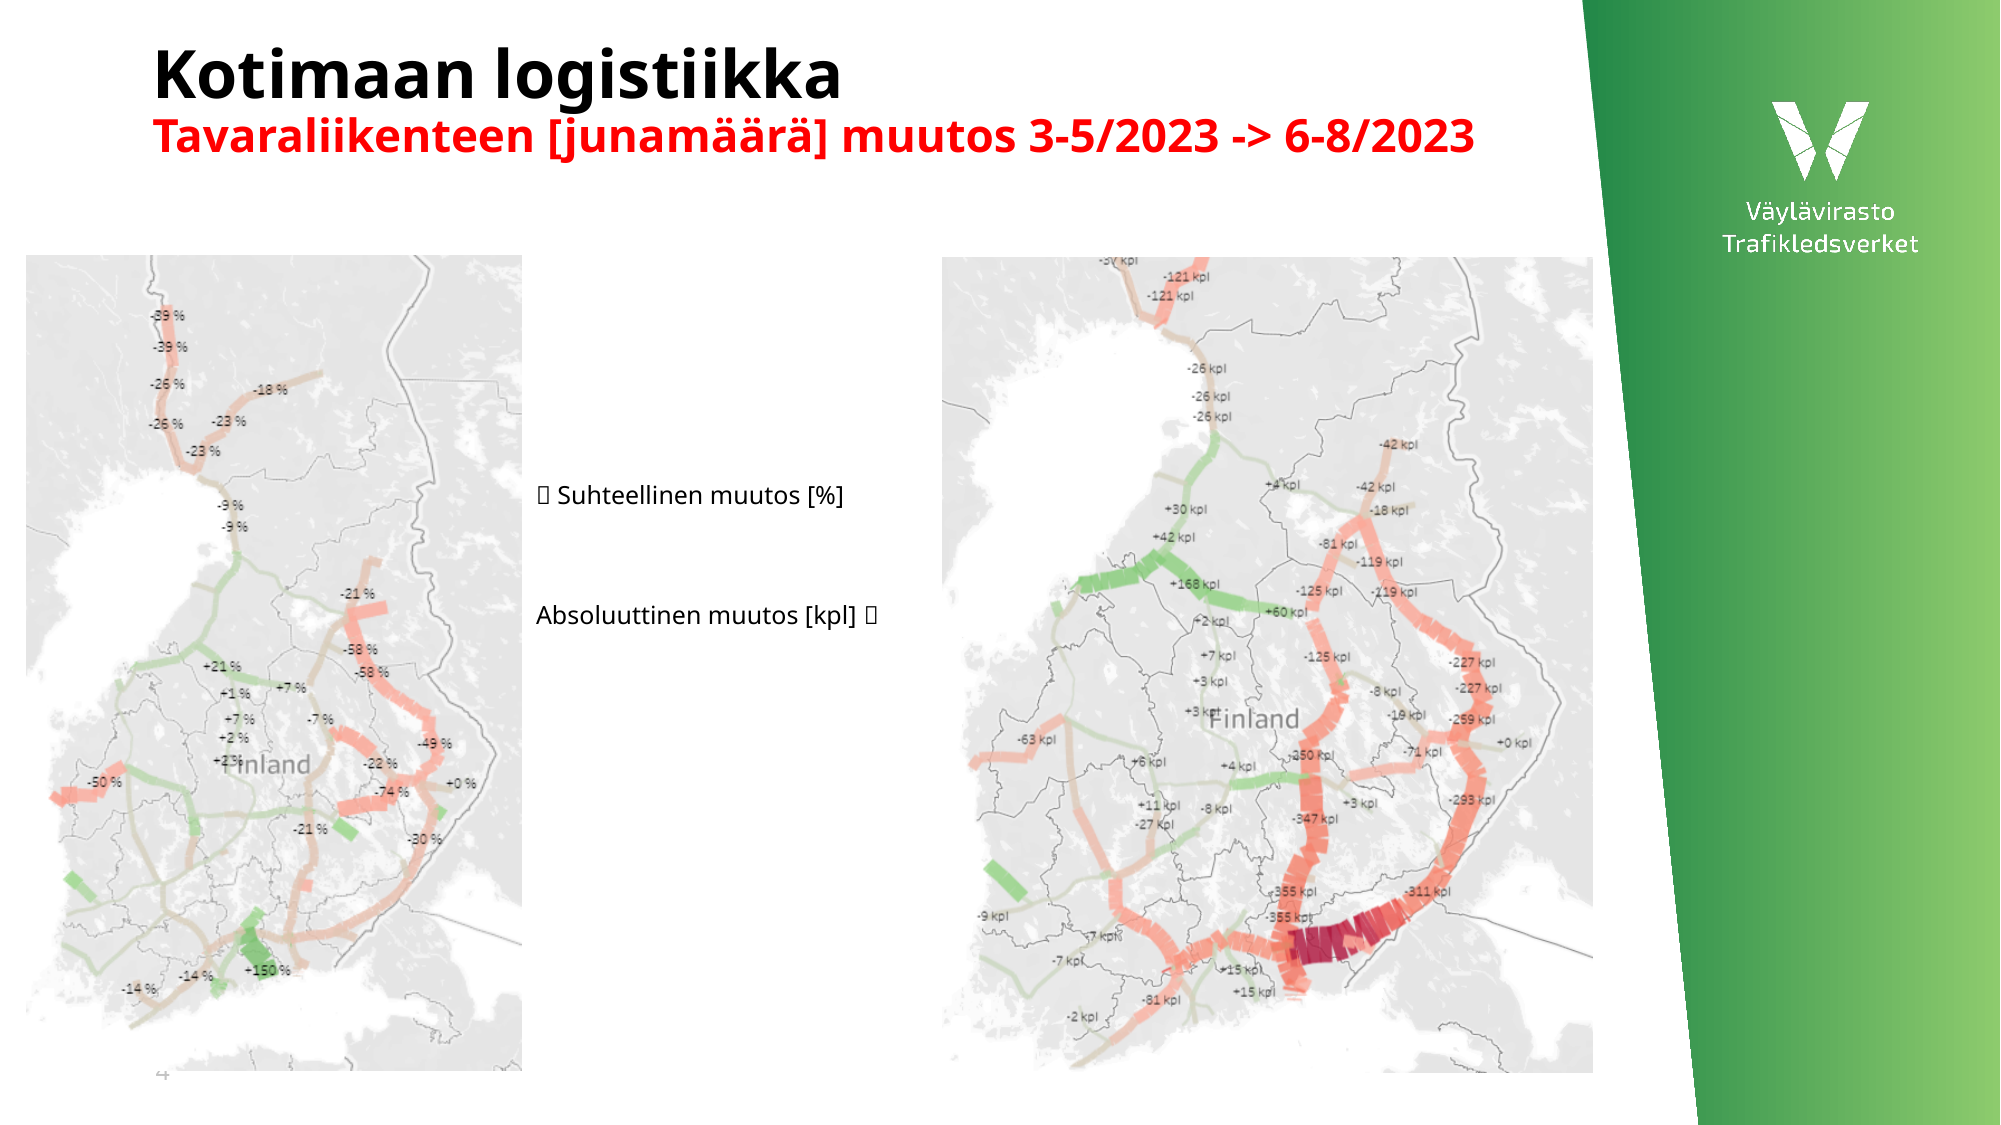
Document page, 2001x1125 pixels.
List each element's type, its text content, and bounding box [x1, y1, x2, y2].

text_box  Suhteellinen muutos [%] Absoluuttinen muutos [kpl]  [522, 472, 910, 637]
picture [1669, 47, 1971, 306]
picture [942, 257, 1593, 1073]
text_box Kotimaan logistiikka Tavaraliikenteen [junamäärä] muutos 3-5/2023 -> 6-8/2023 [137, 27, 1680, 177]
slide_number 4 [140, 1071, 233, 1103]
picture [26, 255, 522, 1071]
